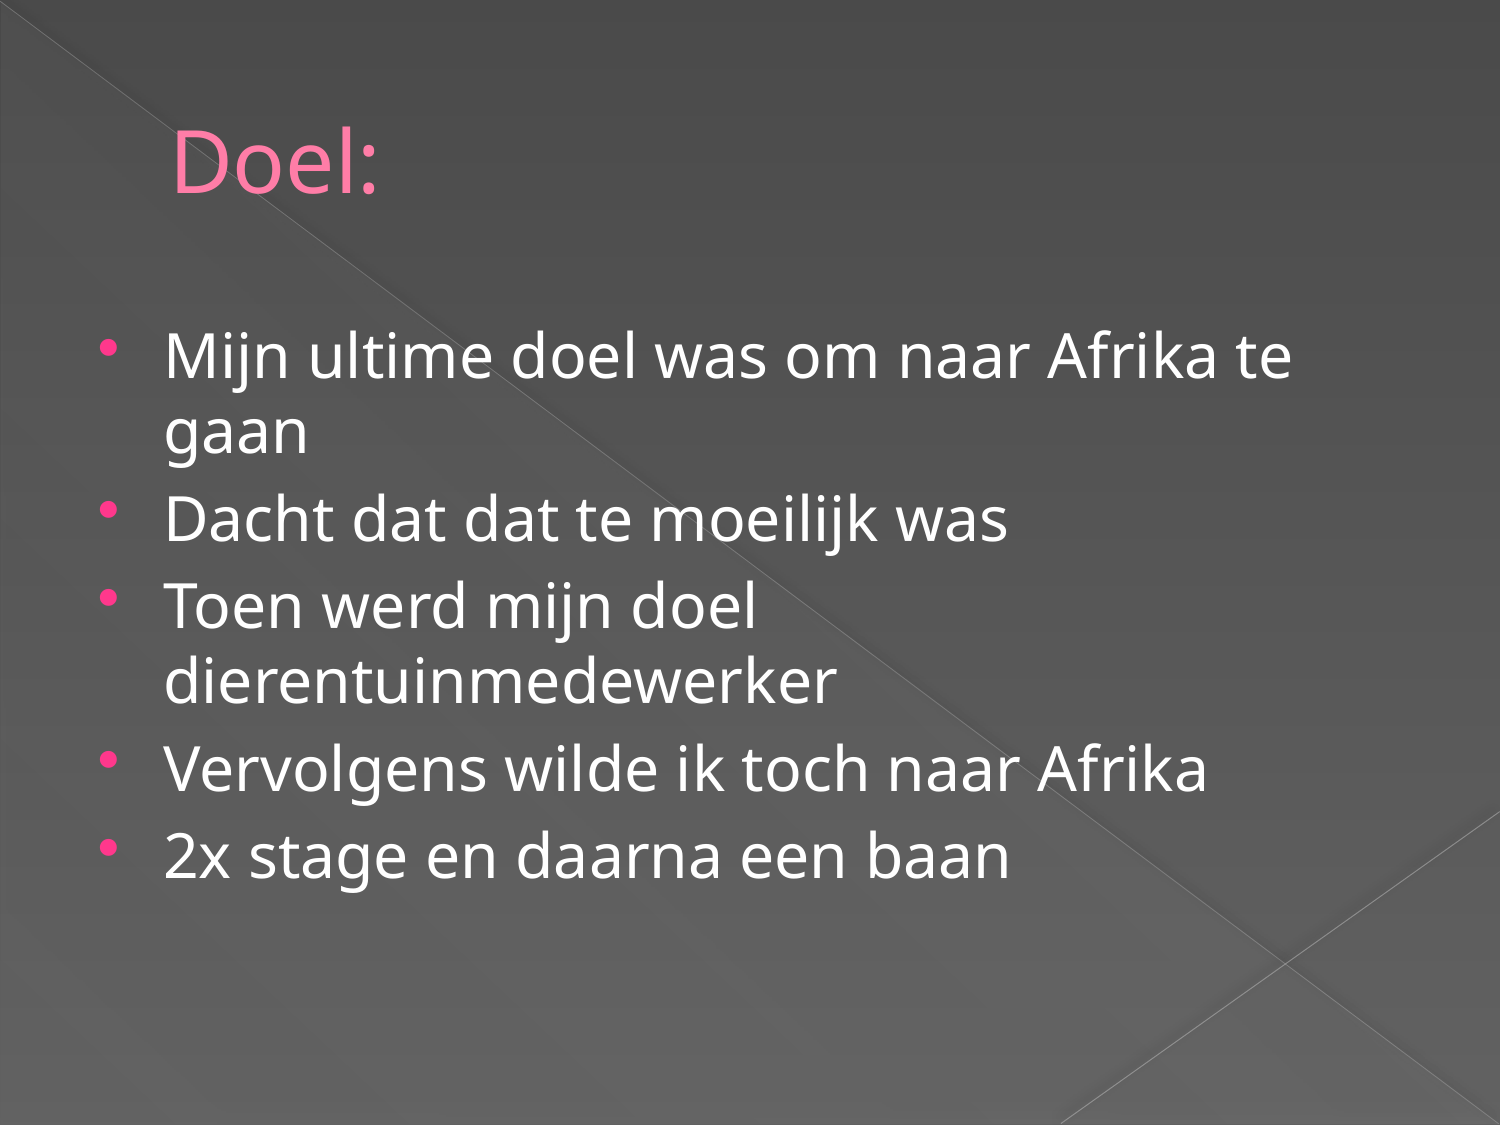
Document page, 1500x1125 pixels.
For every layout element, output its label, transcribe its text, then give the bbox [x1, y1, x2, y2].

list Mijn ultime doel was om naar Afrika te gaan Dacht dat dat te moeilijk was Toen werd mijn doel dierentuinmedewerker Vervolgens wilde ik toch naar Afrika 2x stage en daarna een baan [75, 308, 1425, 1059]
title Doel: [75, 43, 1425, 274]
